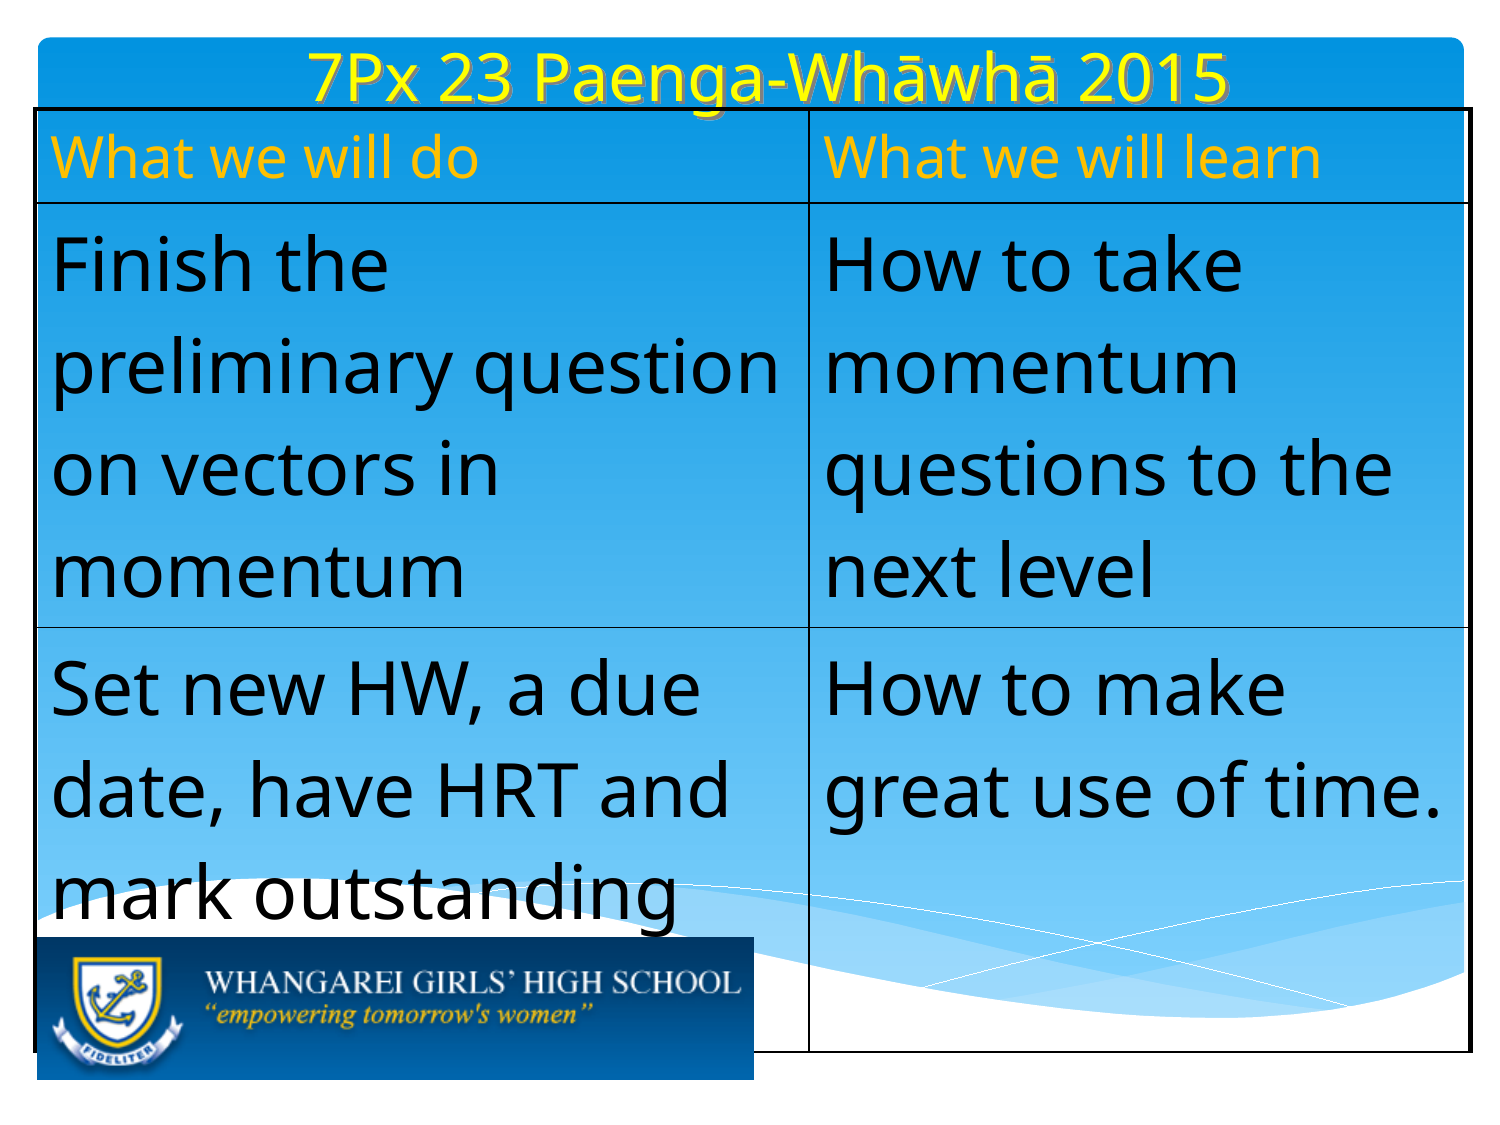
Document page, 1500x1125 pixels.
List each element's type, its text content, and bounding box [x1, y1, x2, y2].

table_cell How to make great use of time. [810, 628, 1468, 1051]
table_header What we will learn [810, 111, 1468, 202]
picture [37, 937, 754, 1080]
table_cell Set new HW, a due date, have HRT and mark outstanding homework [37, 628, 808, 1051]
text_box 7Px 23 Paenga-Whāwhā 2015 [162, 24, 1375, 107]
table_cell Finish the preliminary question on vectors in momentum [37, 204, 808, 627]
table_header What we will do [37, 111, 808, 202]
table_cell How to take momentum questions to the next level [810, 204, 1468, 627]
